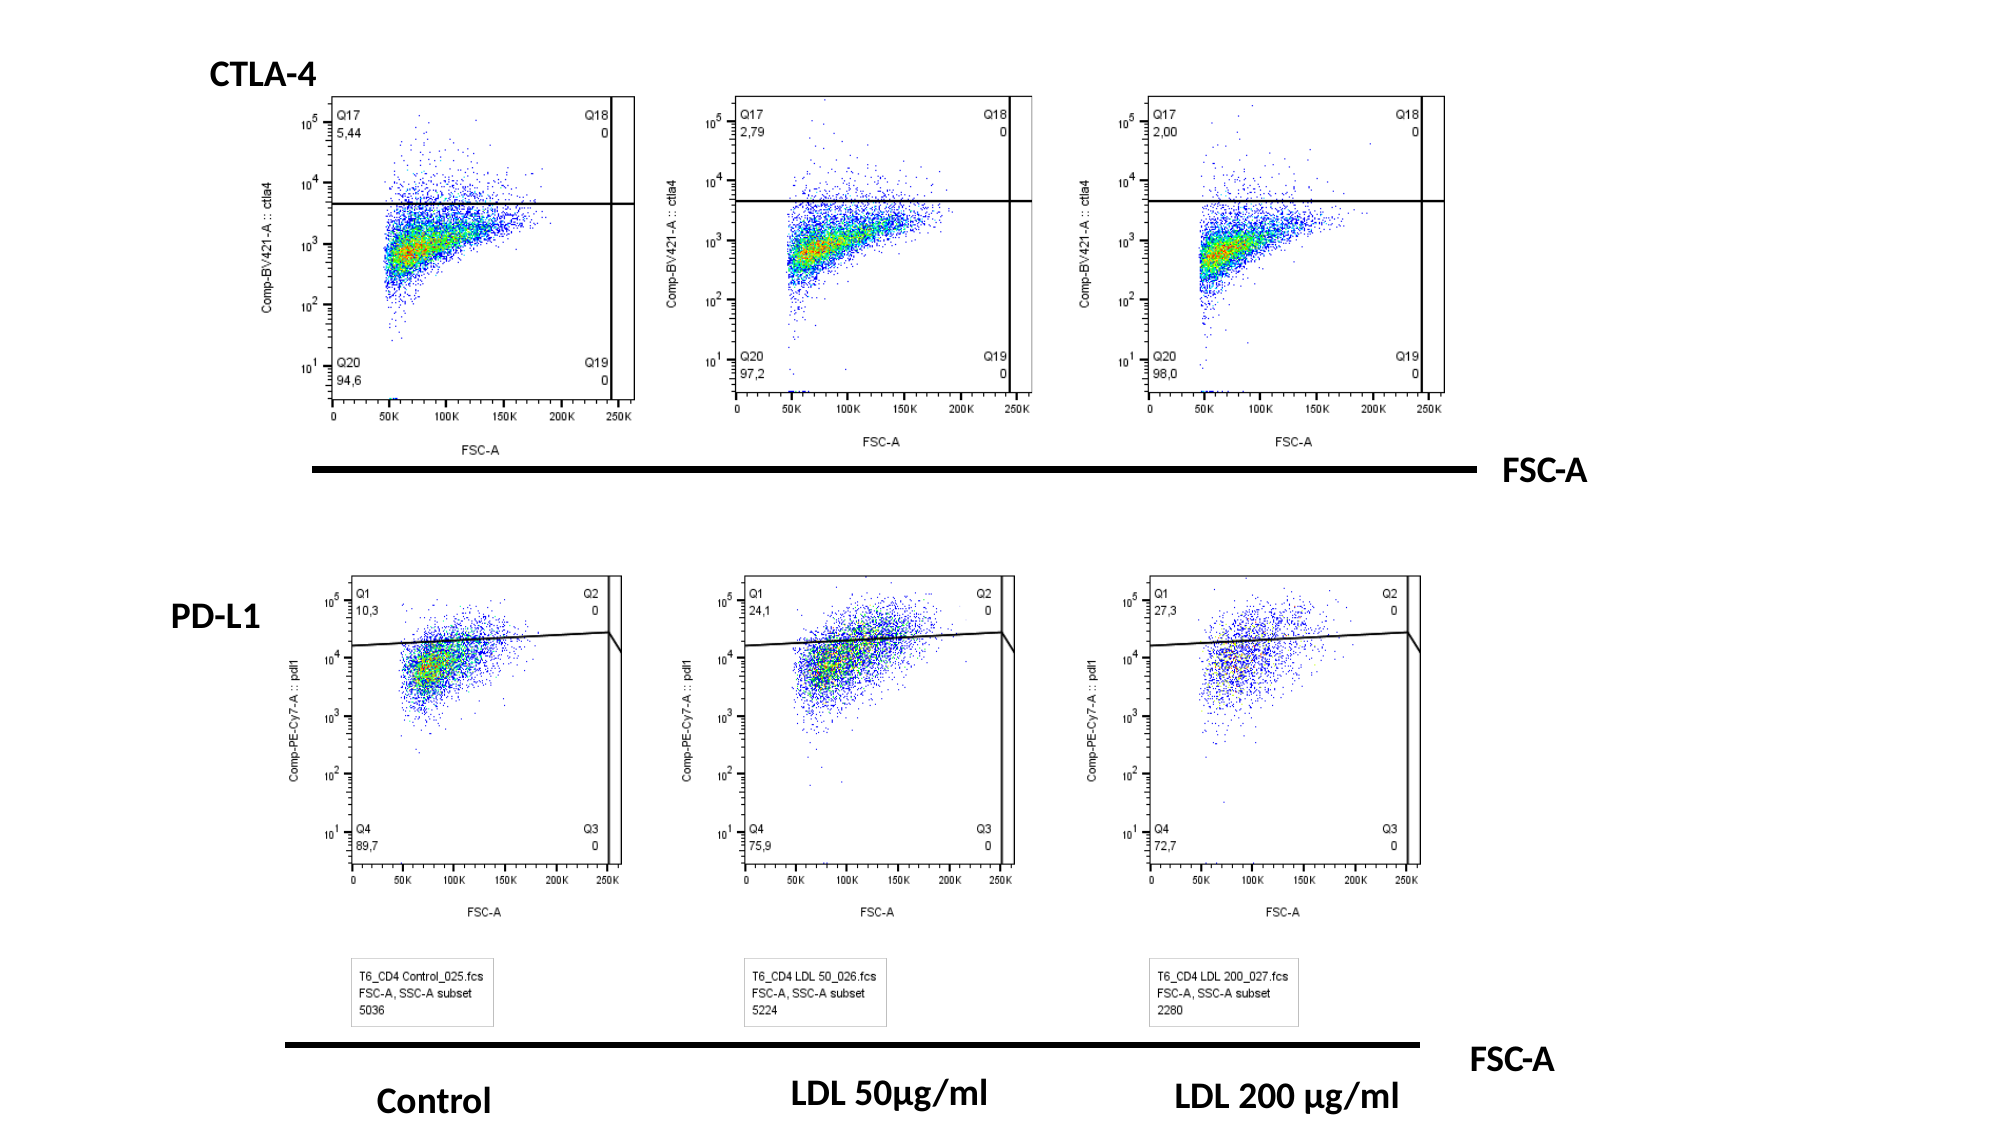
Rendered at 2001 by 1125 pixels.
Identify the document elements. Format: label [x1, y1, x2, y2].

text_box [146, 562, 1581, 1125]
text_box [194, 41, 1606, 498]
